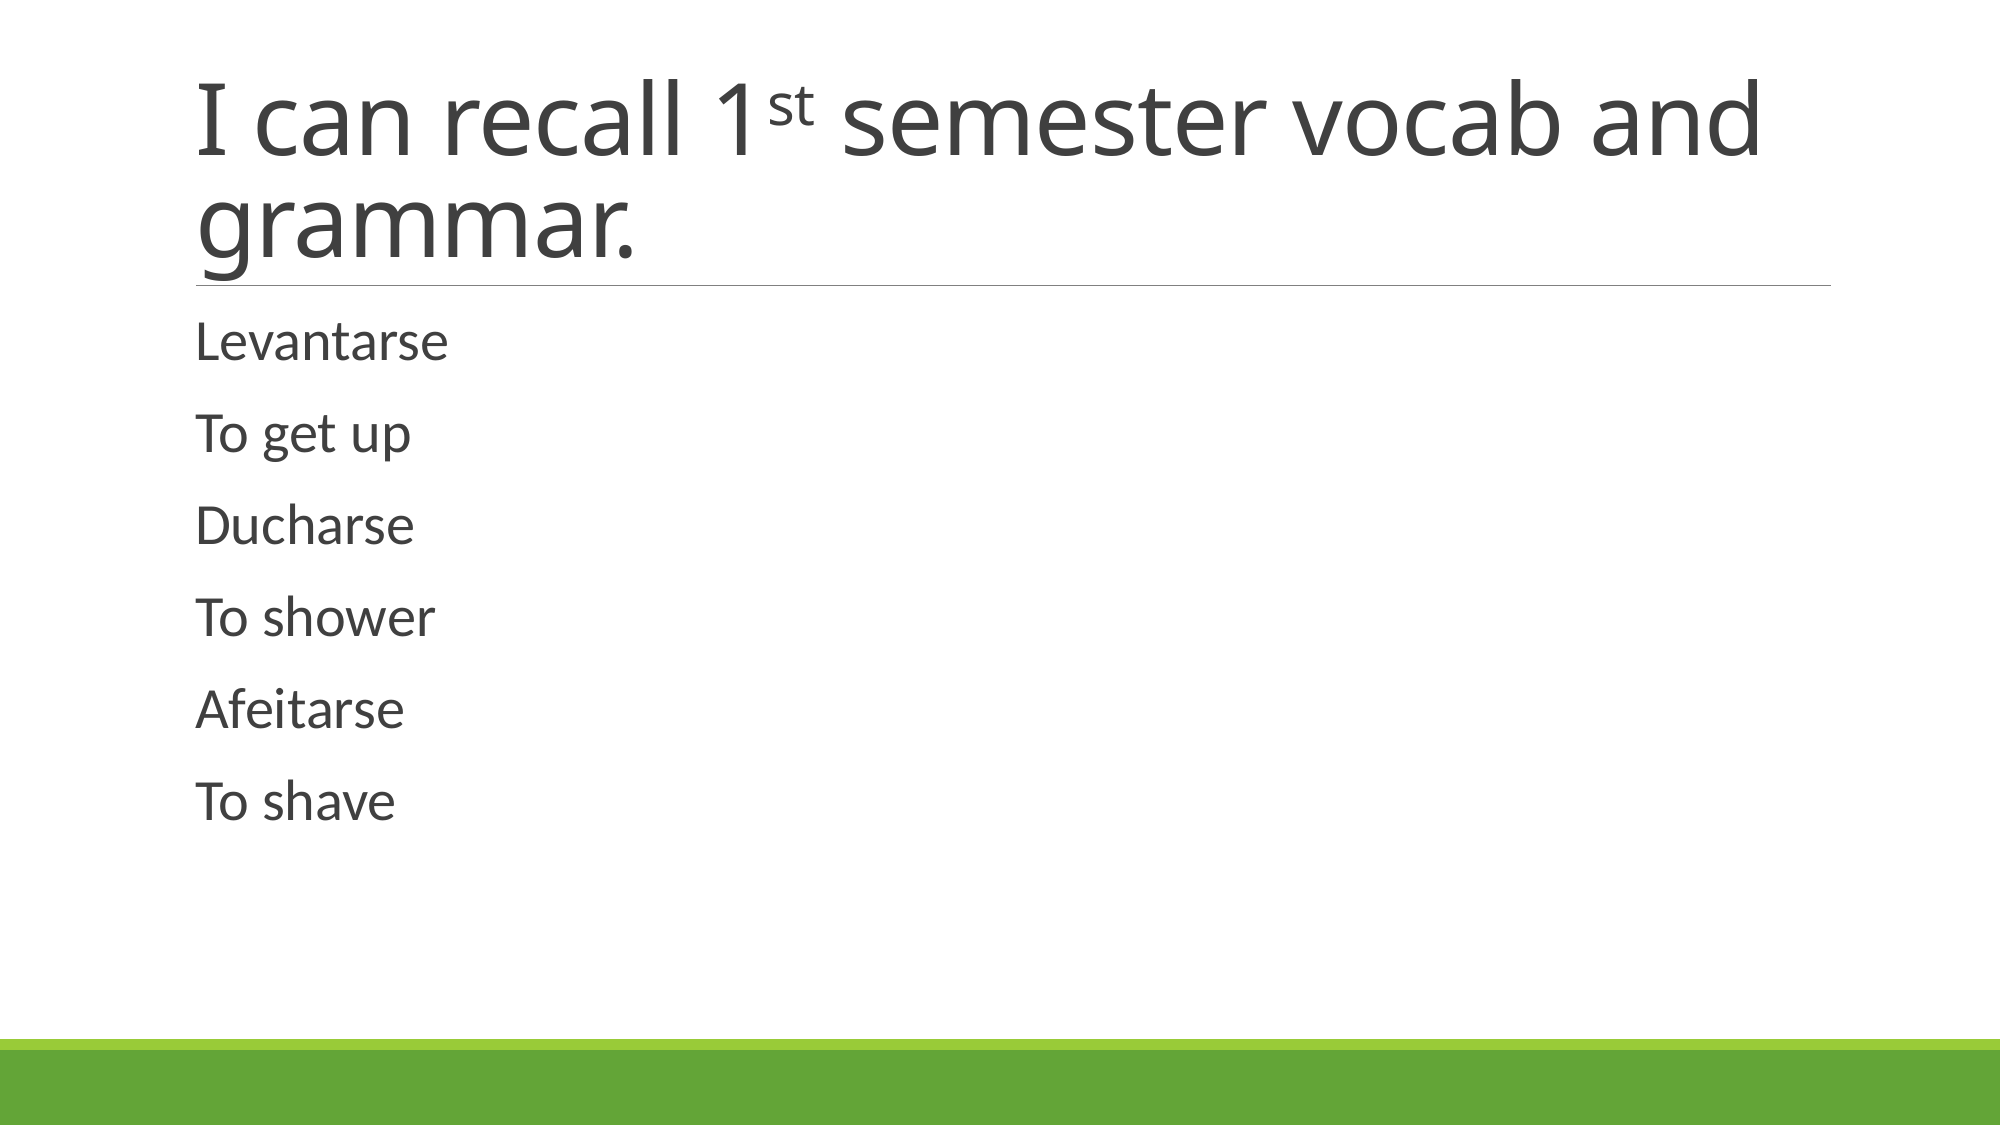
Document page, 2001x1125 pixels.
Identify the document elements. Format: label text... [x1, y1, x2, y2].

list Levantarse To get up Ducharse To shower Afeitarse To shave [180, 302, 1830, 963]
title I can recall 1st semester vocab and grammar. [180, 47, 1830, 285]
